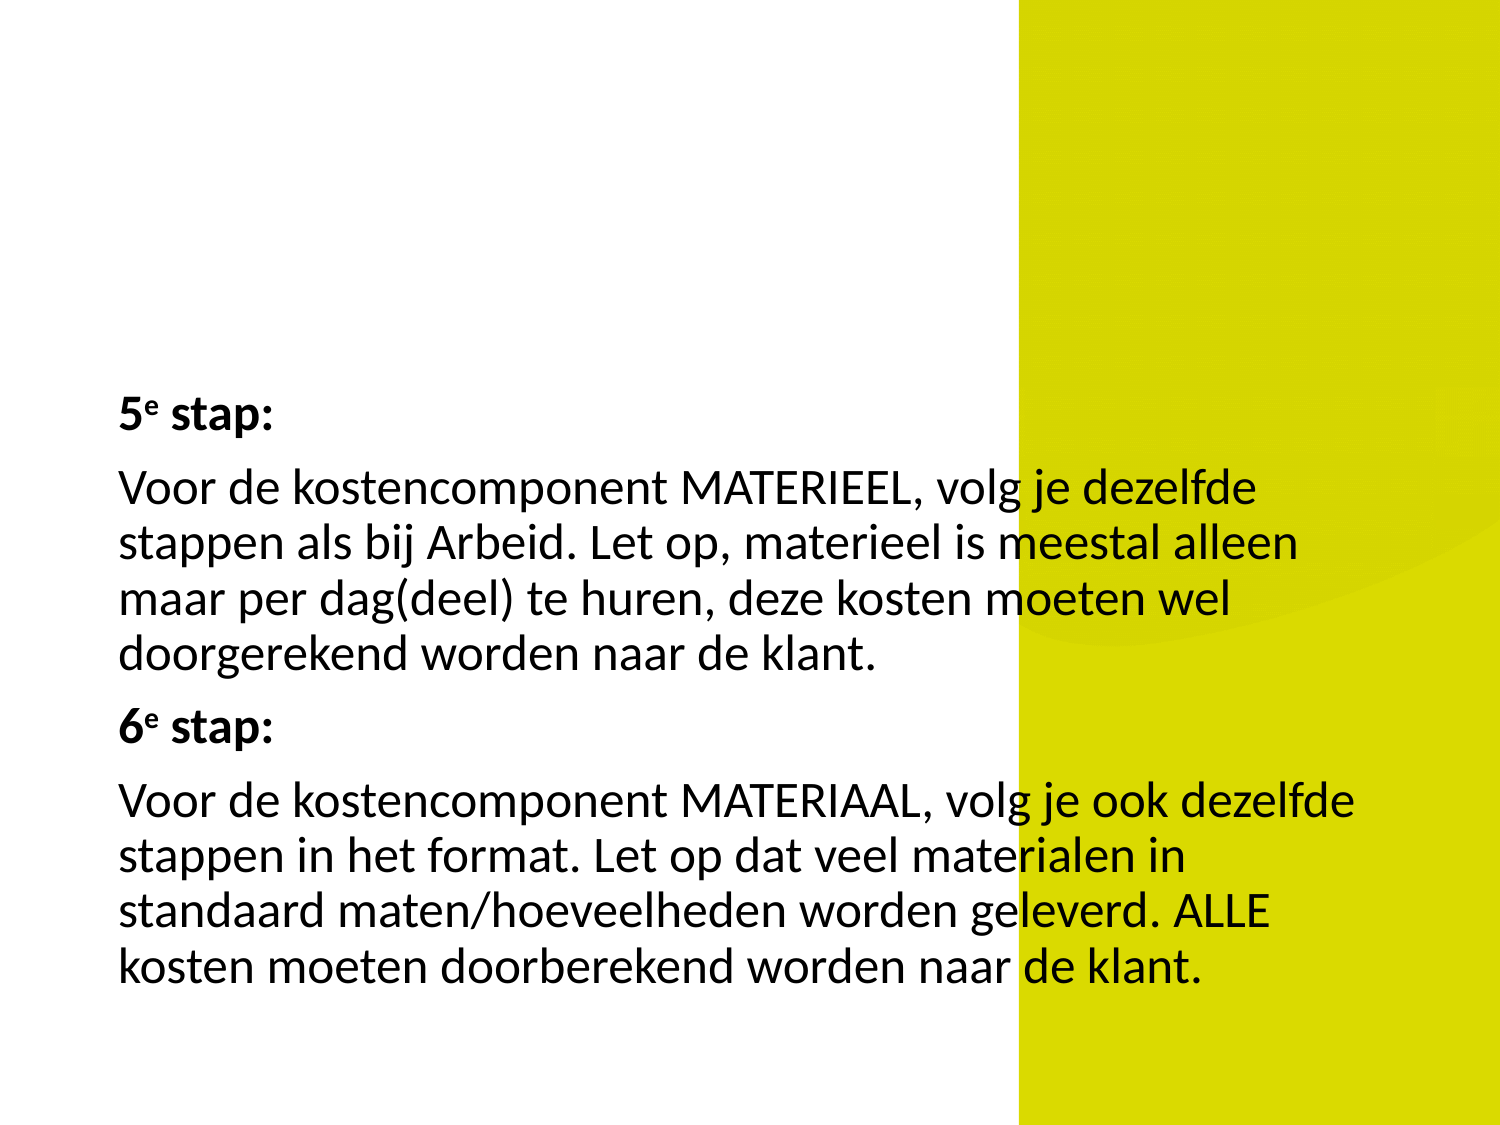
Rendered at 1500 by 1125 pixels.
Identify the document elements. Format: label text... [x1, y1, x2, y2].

picture [1018, 0, 1500, 1125]
list 5e stap: Voor de kostencomponent MATERIEEL, volg je dezelfde stappen als bij Arbeid. Let op, materieel is meestal alleen maar per dag(deel) te huren, deze kosten moeten wel doorgerekend worden naar de klant. 6e stap: Voor de kostencomponent MATERIAAL, volg je ook dezelfde stappen in het format. Let op dat veel materialen in standaard maten/hoeveelheden worden geleverd. ALLE kosten moeten doorberekend worden naar de klant. [103, 299, 1018, 1014]
